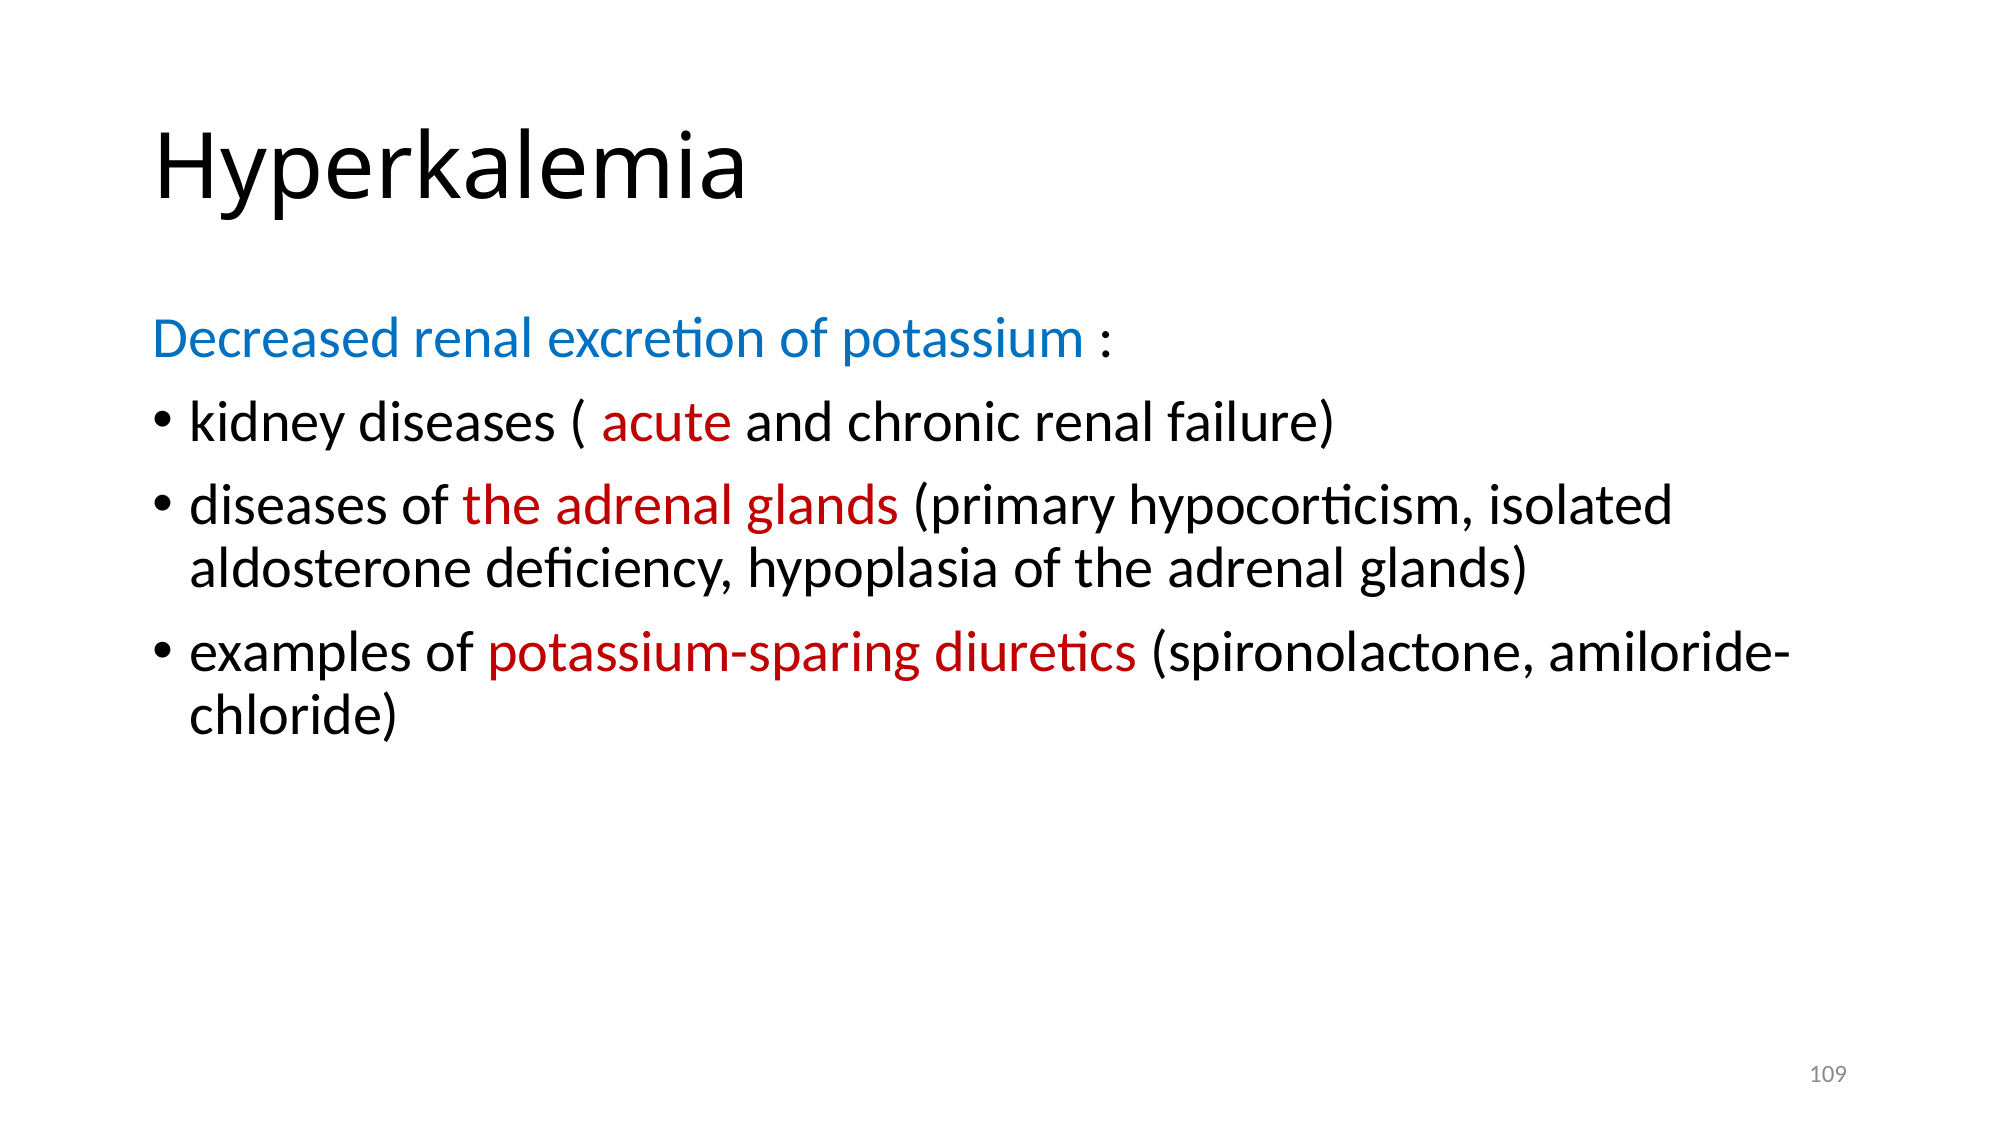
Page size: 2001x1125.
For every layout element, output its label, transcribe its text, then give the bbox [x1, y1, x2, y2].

list Decreased renal excretion of potassium : kidney diseases ( acute and chronic renal failure) diseases of the adrenal glands (primary hypocorticism, isolated aldosterone deficiency, hypoplasia of the adrenal glands) examples of potassium-sparing diuretics (spironolactone, amiloride-chloride) [137, 299, 1863, 1014]
slide_number 109 [1412, 1042, 1863, 1103]
title Hyperkalemia [137, 59, 1863, 278]
